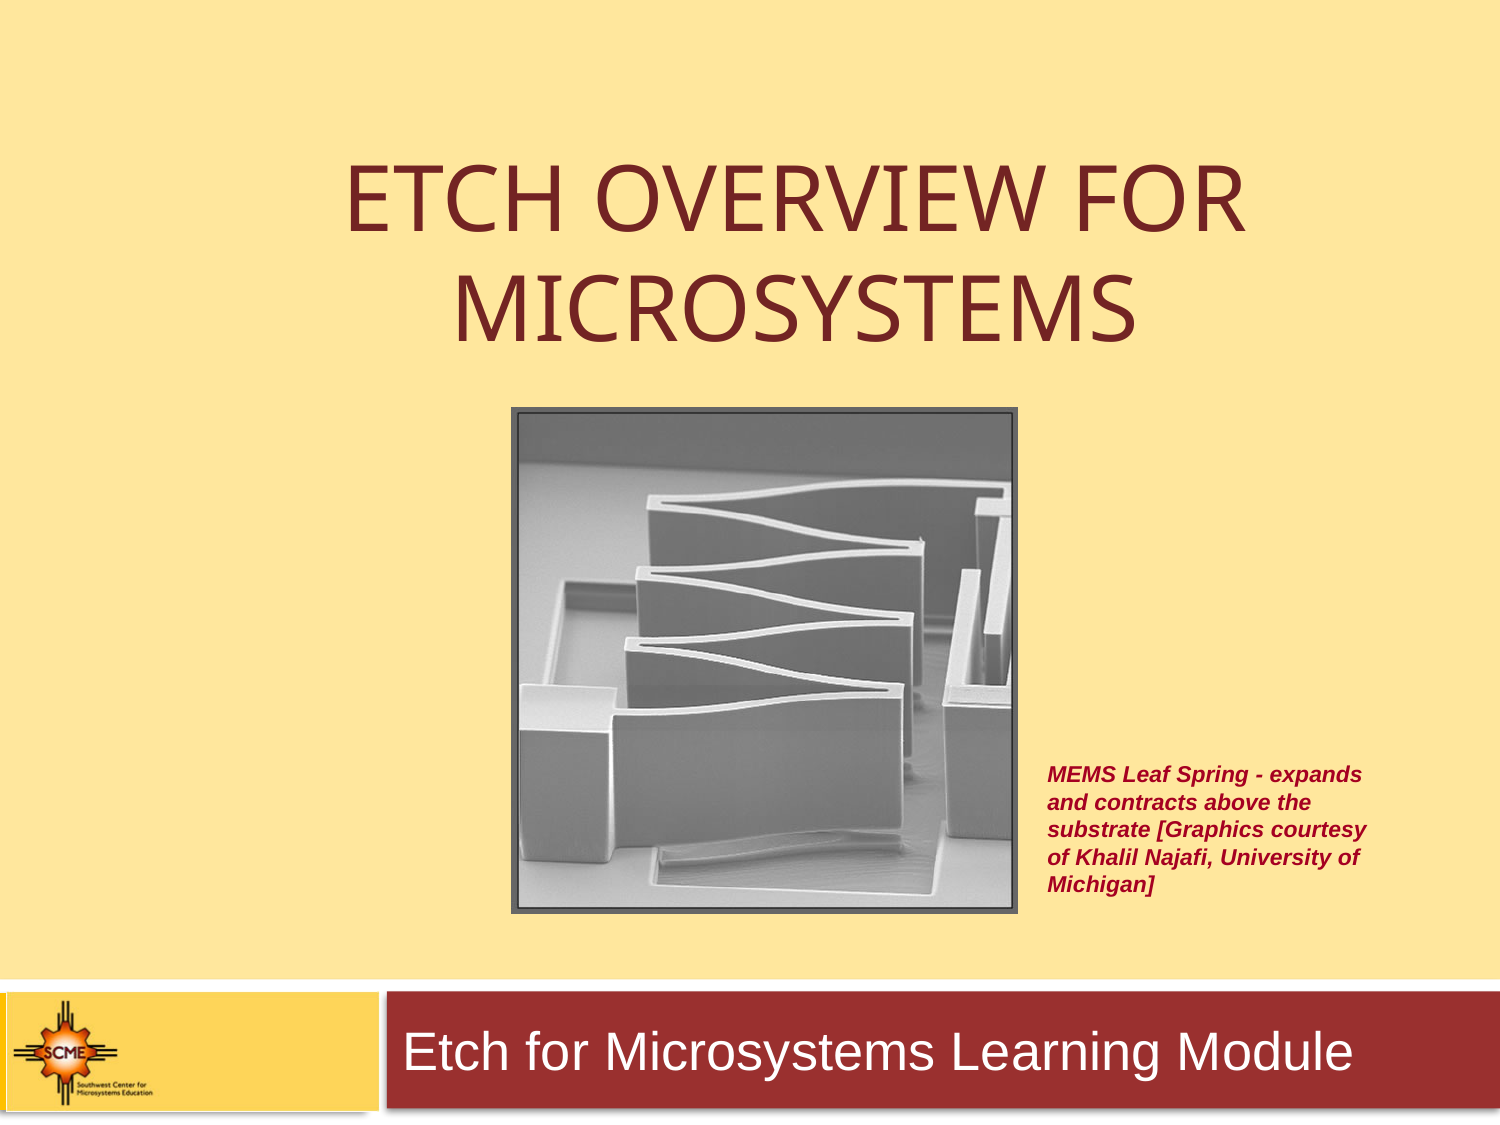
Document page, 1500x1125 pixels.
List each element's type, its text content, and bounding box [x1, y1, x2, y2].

text_box MEMS Leaf Spring - expands and contracts above the substrate [Graphics courtesy of Khalil Najafi, University of Michigan] [1032, 752, 1388, 905]
subtitle Etch for Microsystems Learning Module [387, 992, 1488, 1105]
picture [6, 991, 380, 1112]
picture [511, 406, 1018, 915]
title Etch overview for microsystems [264, 67, 1327, 368]
